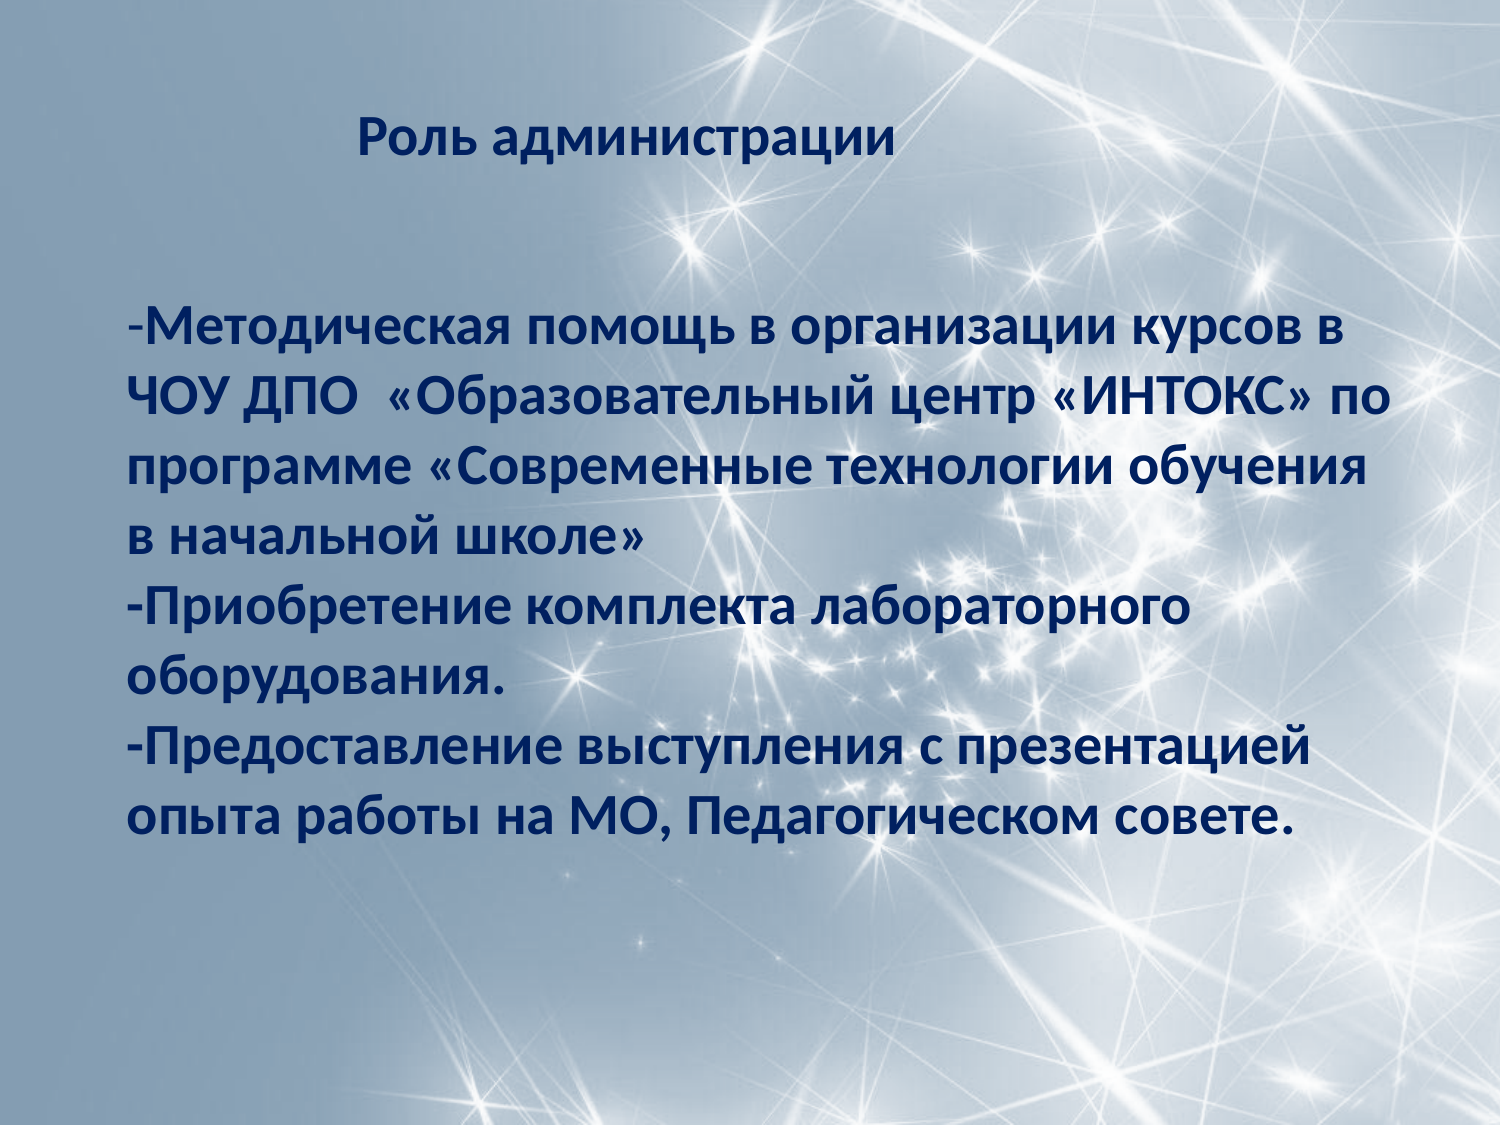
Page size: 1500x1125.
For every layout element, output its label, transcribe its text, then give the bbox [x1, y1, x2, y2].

text_box -Методическая помощь в организации курсов в ЧОУ ДПО «Образовательный центр «ИНТОКС» по программе «Современные технологии обучения в начальной школе» -Приобретение комплекта лабораторного оборудования. -Предоставление выступления с презентацией опыта работы на МО, Педагогическом совете. [112, 278, 1412, 854]
text_box Роль администрации [342, 90, 913, 175]
